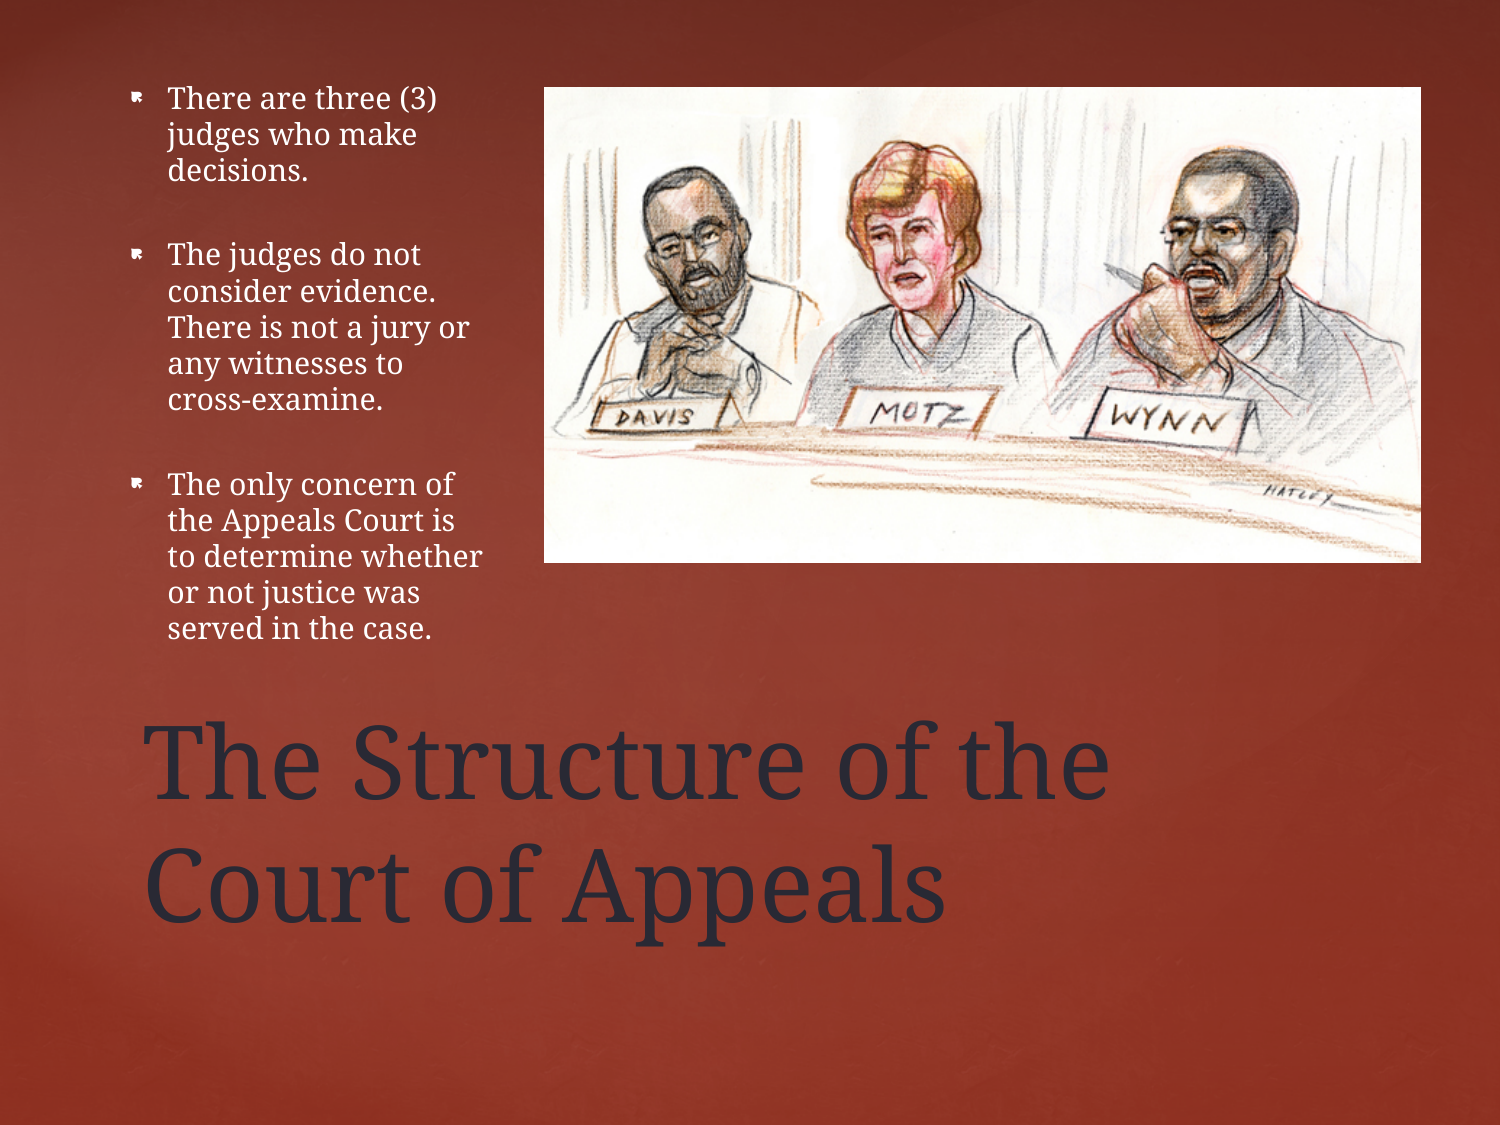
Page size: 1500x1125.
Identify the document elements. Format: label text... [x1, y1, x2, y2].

title The Structure of the Court of Appeals [127, 800, 1365, 950]
list There are three (3) judges who make decisions. The judges do not consider evidence. There is not a jury or any witnesses to cross-examine. The only concern of the Appeals Court is to determine whether or not justice was served in the case. [112, 62, 500, 663]
picture [543, 86, 1421, 563]
